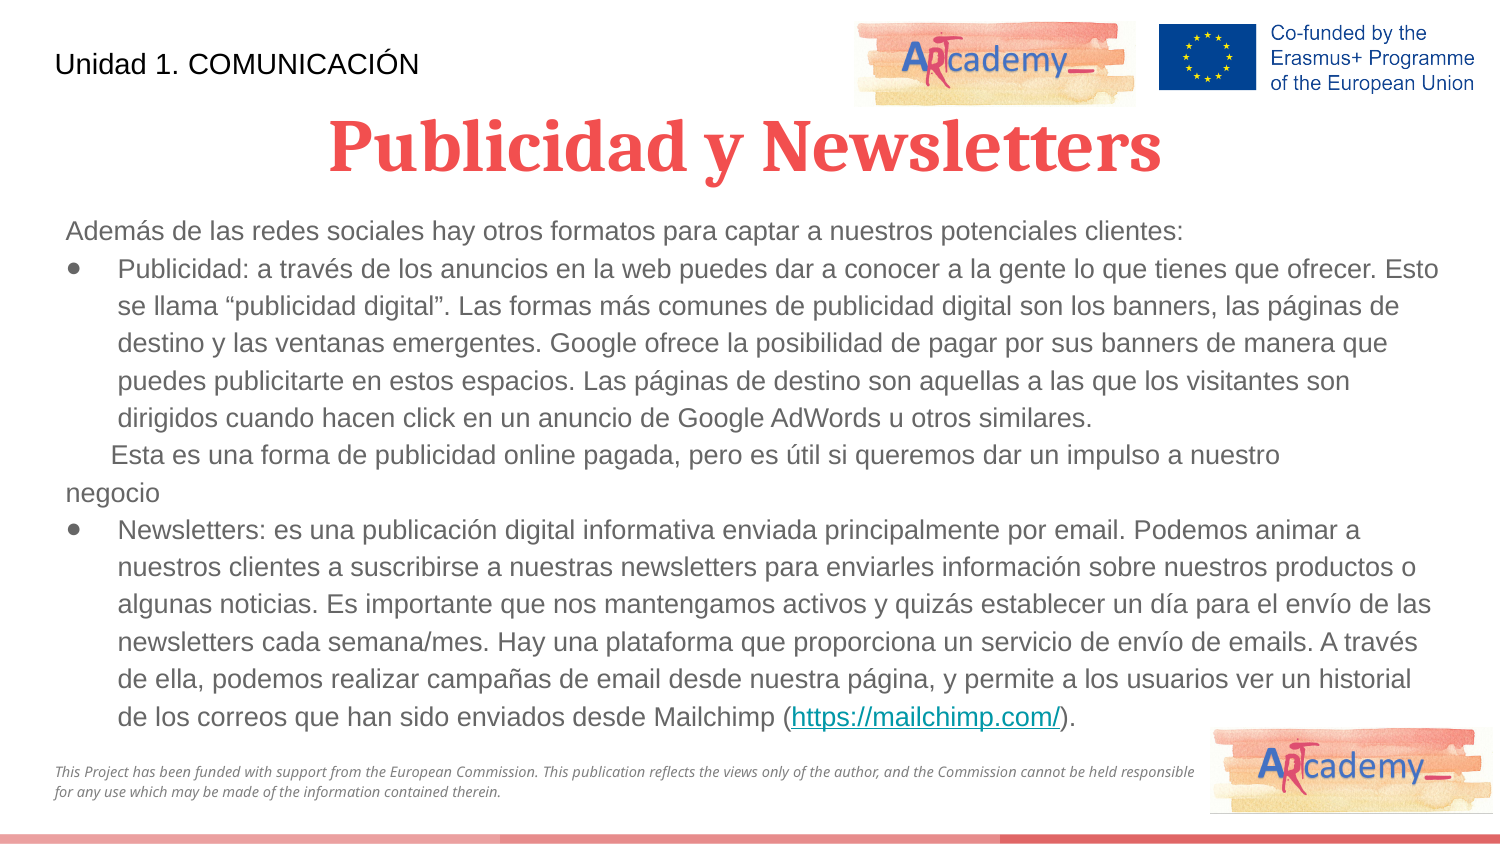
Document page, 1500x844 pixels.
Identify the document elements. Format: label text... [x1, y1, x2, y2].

picture [854, 2, 1137, 138]
text_box Unidad 1. COMUNICACIÓN [39, 38, 461, 88]
text_box This Project has been funded with support from the European Commission. This publication reflects the views only of the author, and the Commission cannot be held responsible for any use which may be made of the information contained therein. [39, 754, 1205, 799]
text_box Publicidad y Newsletters [168, 81, 1340, 213]
picture [1210, 709, 1493, 844]
list Además de las redes sociales hay otros formatos para captar a nuestros potenciales clientes: Publicidad: a través de los anuncios en la web puedes dar a conocer a la gente lo que tienes que ofrecer. Esto se llama “publicidad digital”. Las formas más comunes de publicidad digital son los banners, las páginas de destino y las ventanas emergentes. Google ofrece la posibilidad de pagar por sus banners de manera que puedes publicitarte en estos espacios. Las páginas de destino son aquellas a las que los visitantes son dirigidos cuando hacen click en un anuncio de Google AdWords u otros similares. Esta es una forma de publicidad online pagada, pero es útil si queremos dar un impulso a nuestro negocio Newsletters: es una publicación digital informativa enviada principalmente por email. Podemos animar a nuestros clientes a suscribirse a nuestras newsletters para enviarles información sobre nuestros productos o algunas noticias. Es importante que nos mantengamos activos y quizás establecer un día para el envío de las newsletters cada semana/mes. Hay una plataforma que proporciona un servicio de envío de emails. A través de ella, podemos realizar campañas de email desde nuestra página, y permite a los usuarios ver un historial de los correos que han sido enviados desde Mailchimp (https://mailchimp.com/). [27, 193, 1460, 745]
picture [1158, 24, 1474, 94]
